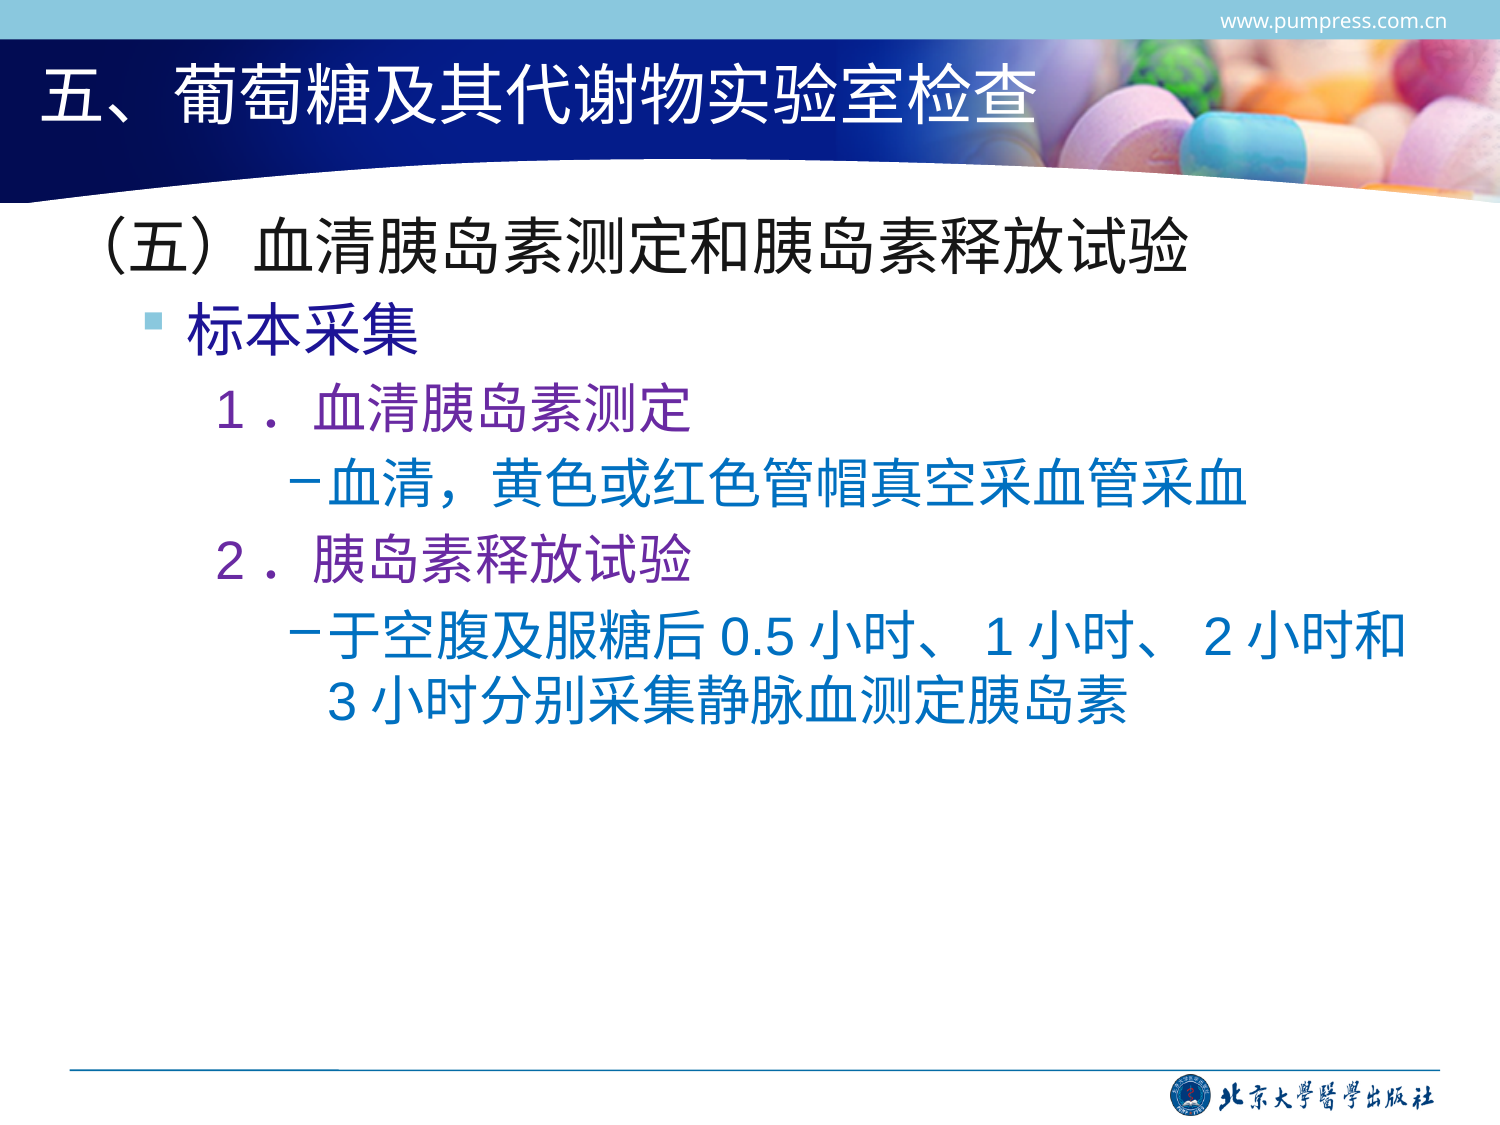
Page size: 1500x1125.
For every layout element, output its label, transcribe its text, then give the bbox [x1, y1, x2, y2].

picture [1170, 1074, 1436, 1118]
picture [0, 40, 1500, 203]
list （五）血清胰岛素测定和胰岛素释放试验 标本采集 1．血清胰岛素测定 血清，黄色或红色管帽真空采血管采血 2．胰岛素释放试验 于空腹及服糖后0.5小时、1小时、2小时和3小时分别采集静脉血测定胰岛素 [49, 198, 1463, 1026]
slide_number www.pumpress.com.cn [1024, 0, 1463, 38]
title 五、葡萄糖及其代谢物实验室检查 [23, 46, 1349, 140]
